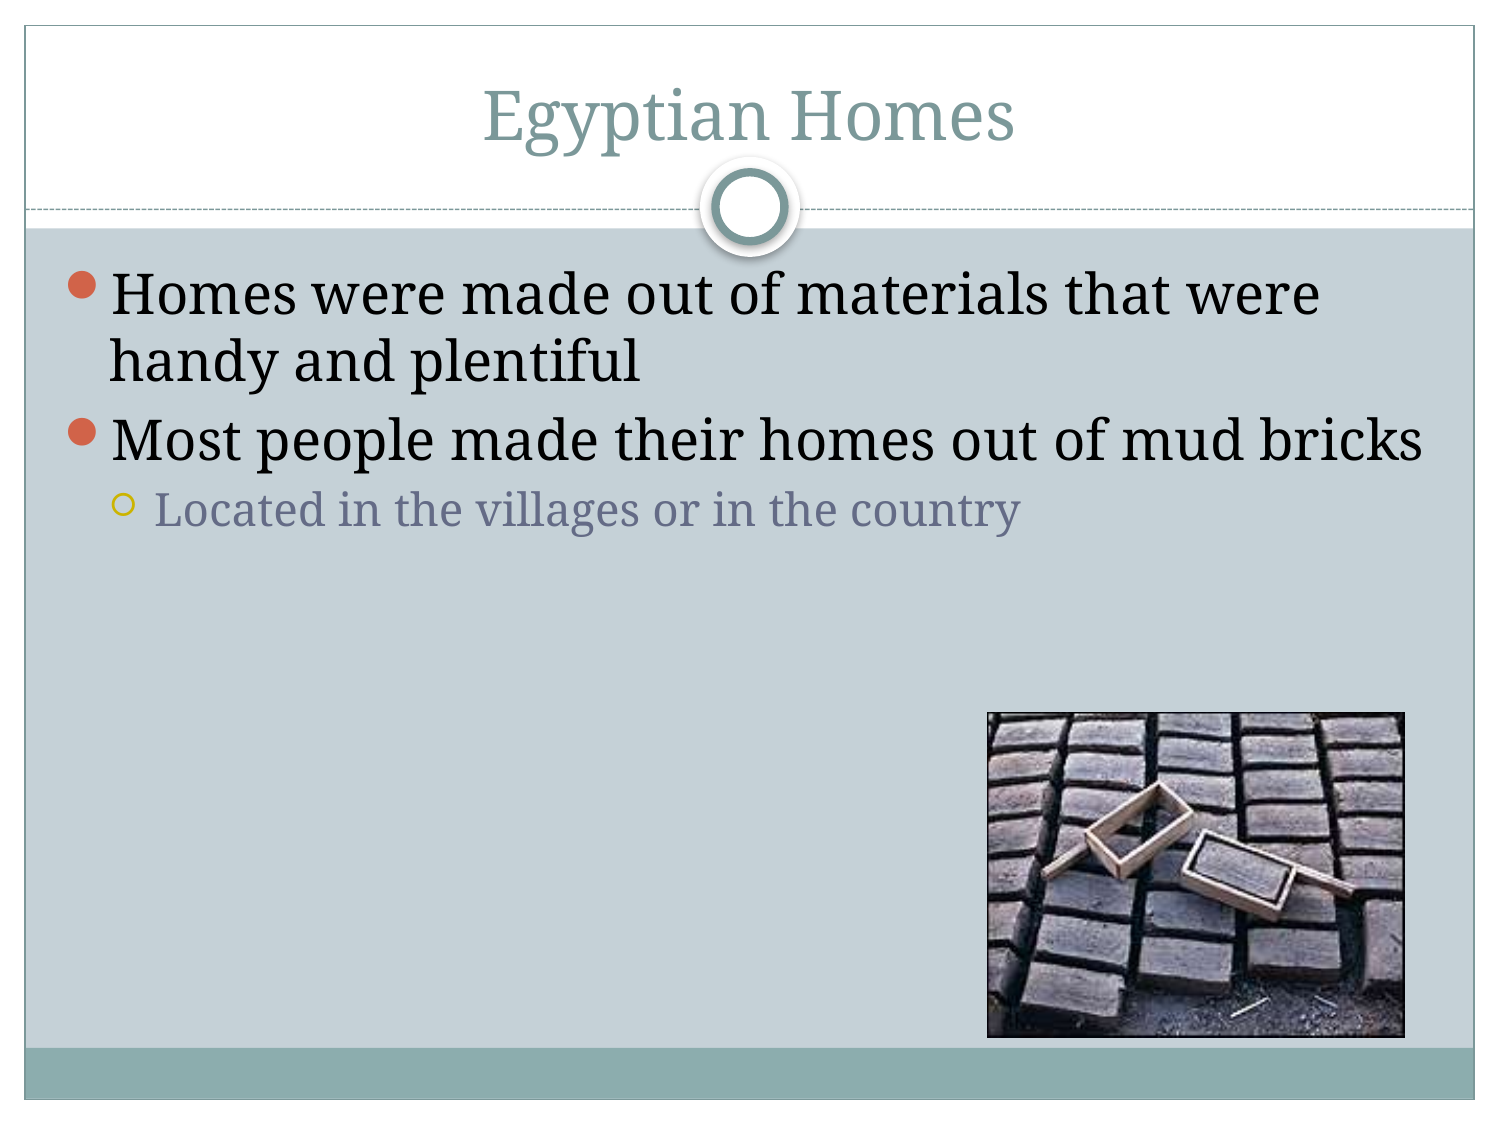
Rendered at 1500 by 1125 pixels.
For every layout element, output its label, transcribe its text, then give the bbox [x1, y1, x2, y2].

picture [987, 712, 1405, 1038]
title Egyptian Homes [49, 37, 1450, 162]
list Homes were made out of materials that were handy and plentiful Most people made their homes out of mud bricks Located in the villages or in the country [49, 250, 1445, 1001]
